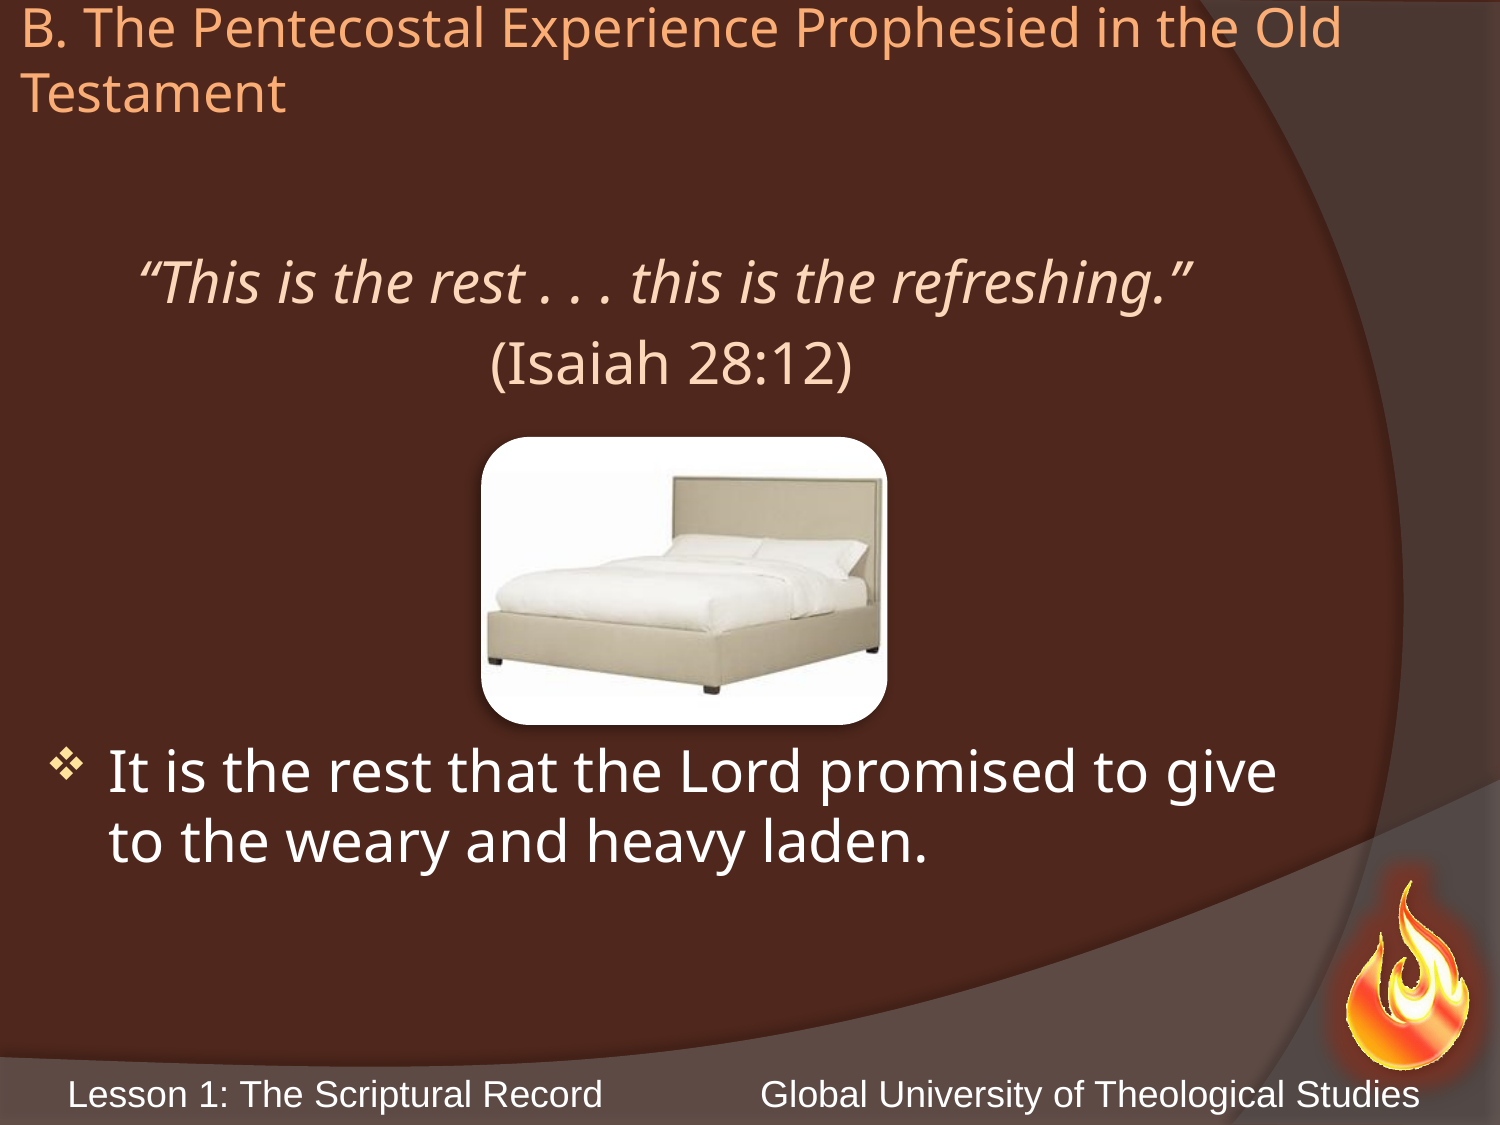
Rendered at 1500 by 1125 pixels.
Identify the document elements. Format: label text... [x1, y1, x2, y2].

picture [480, 436, 888, 726]
list “This is the rest . . . this is the refreshing.” (Isaiah 28:12) It is the rest that the Lord promised to give to the weary and heavy laden. [24, 237, 1313, 1038]
title B. The Pentecostal Experience Prophesied in the Old Testament [12, 0, 1475, 118]
text_box Lesson 1: The Scriptural Record Global University of Theological Studies [0, 1062, 1500, 1123]
picture [1339, 874, 1476, 1078]
